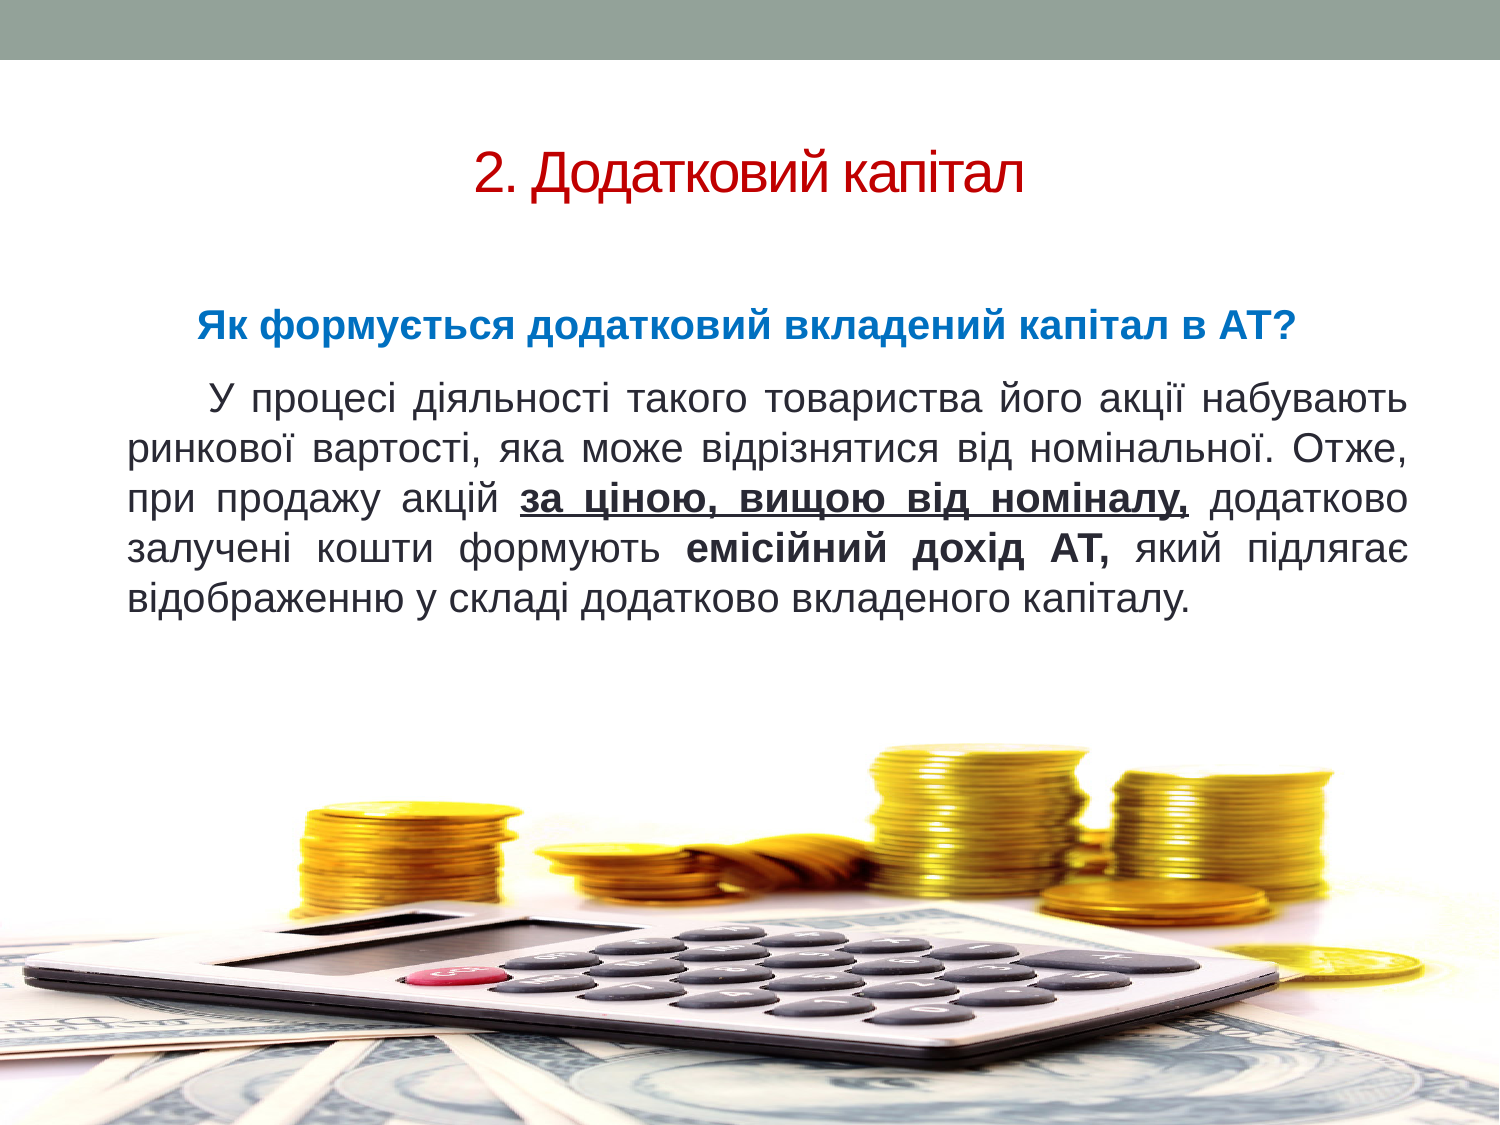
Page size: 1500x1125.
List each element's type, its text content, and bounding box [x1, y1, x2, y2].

title 2. Додатковий капітал [75, 87, 1425, 250]
picture [0, 727, 1500, 1125]
text_box Як формується додатковий вкладений капітал в АТ? У процесі діяльності такого товариства його акції набувають ринкової вартості, яка може відрізнятися від номінальної. Отже, при продажу акцій за ціною, вищою від номіналу, додатково залучені кошти формують емісійний дохід АТ, який підлягає відображенню у складі додатково вкладеного капіталу. [112, 282, 1424, 628]
